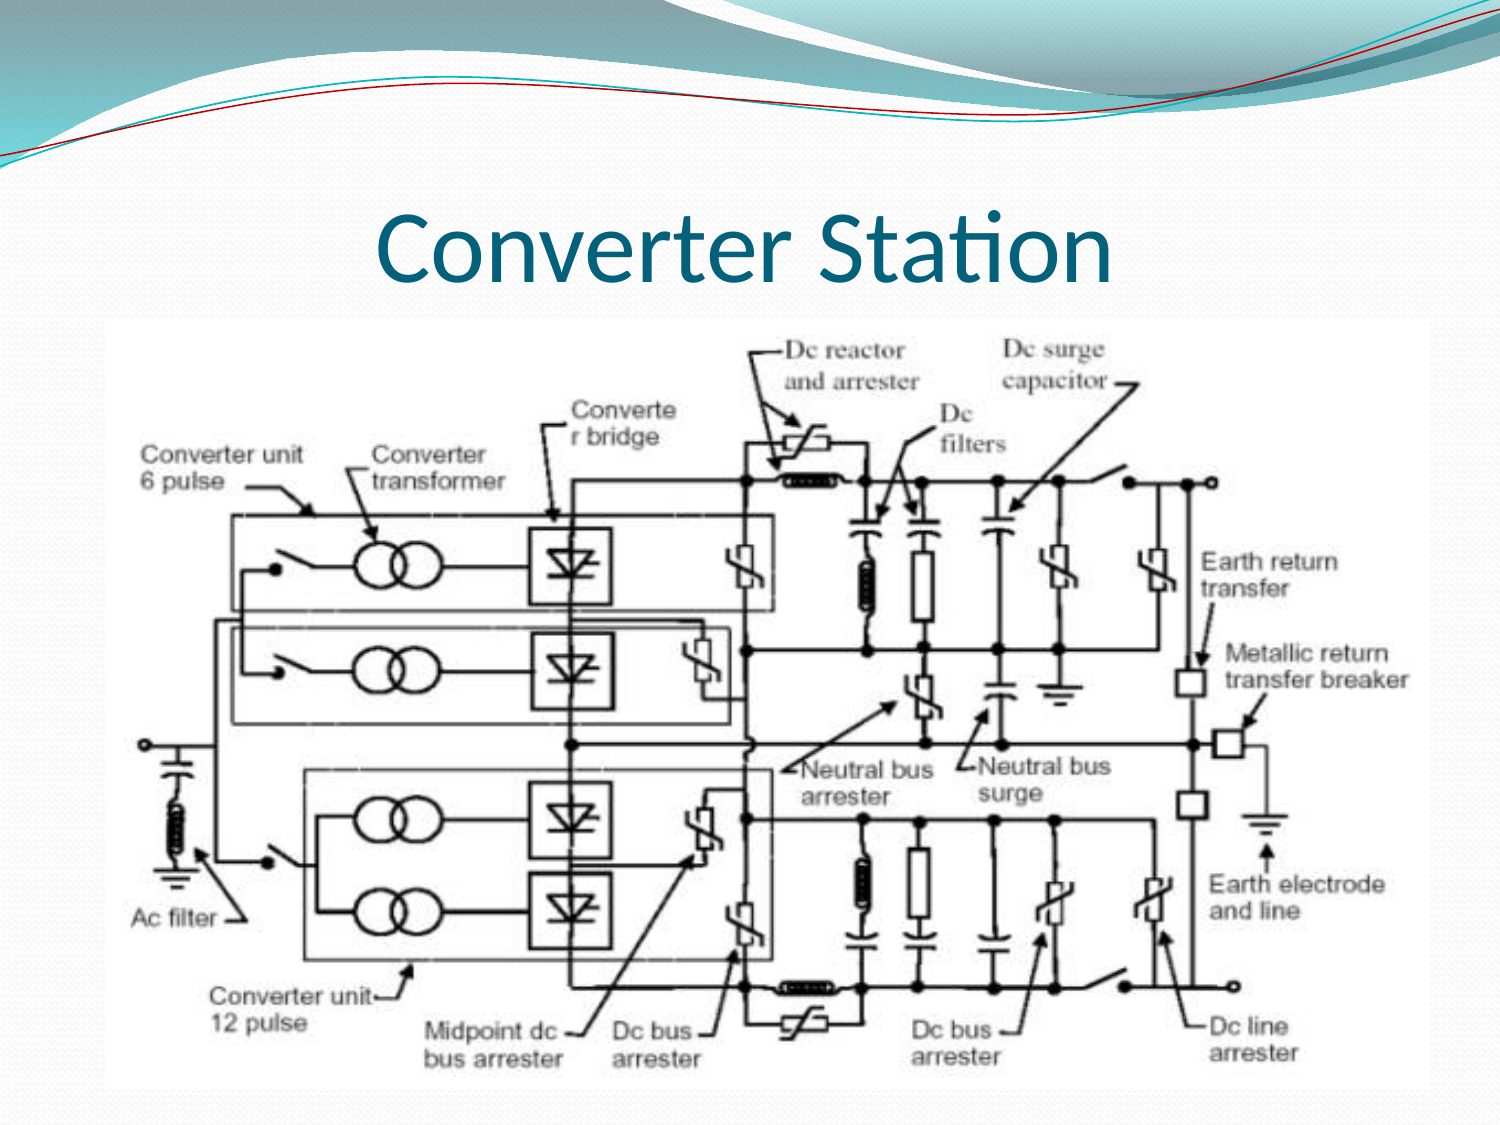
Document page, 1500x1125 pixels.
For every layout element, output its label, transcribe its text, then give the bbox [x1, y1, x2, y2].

title Converter Station [75, 115, 1425, 303]
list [105, 319, 1430, 1091]
